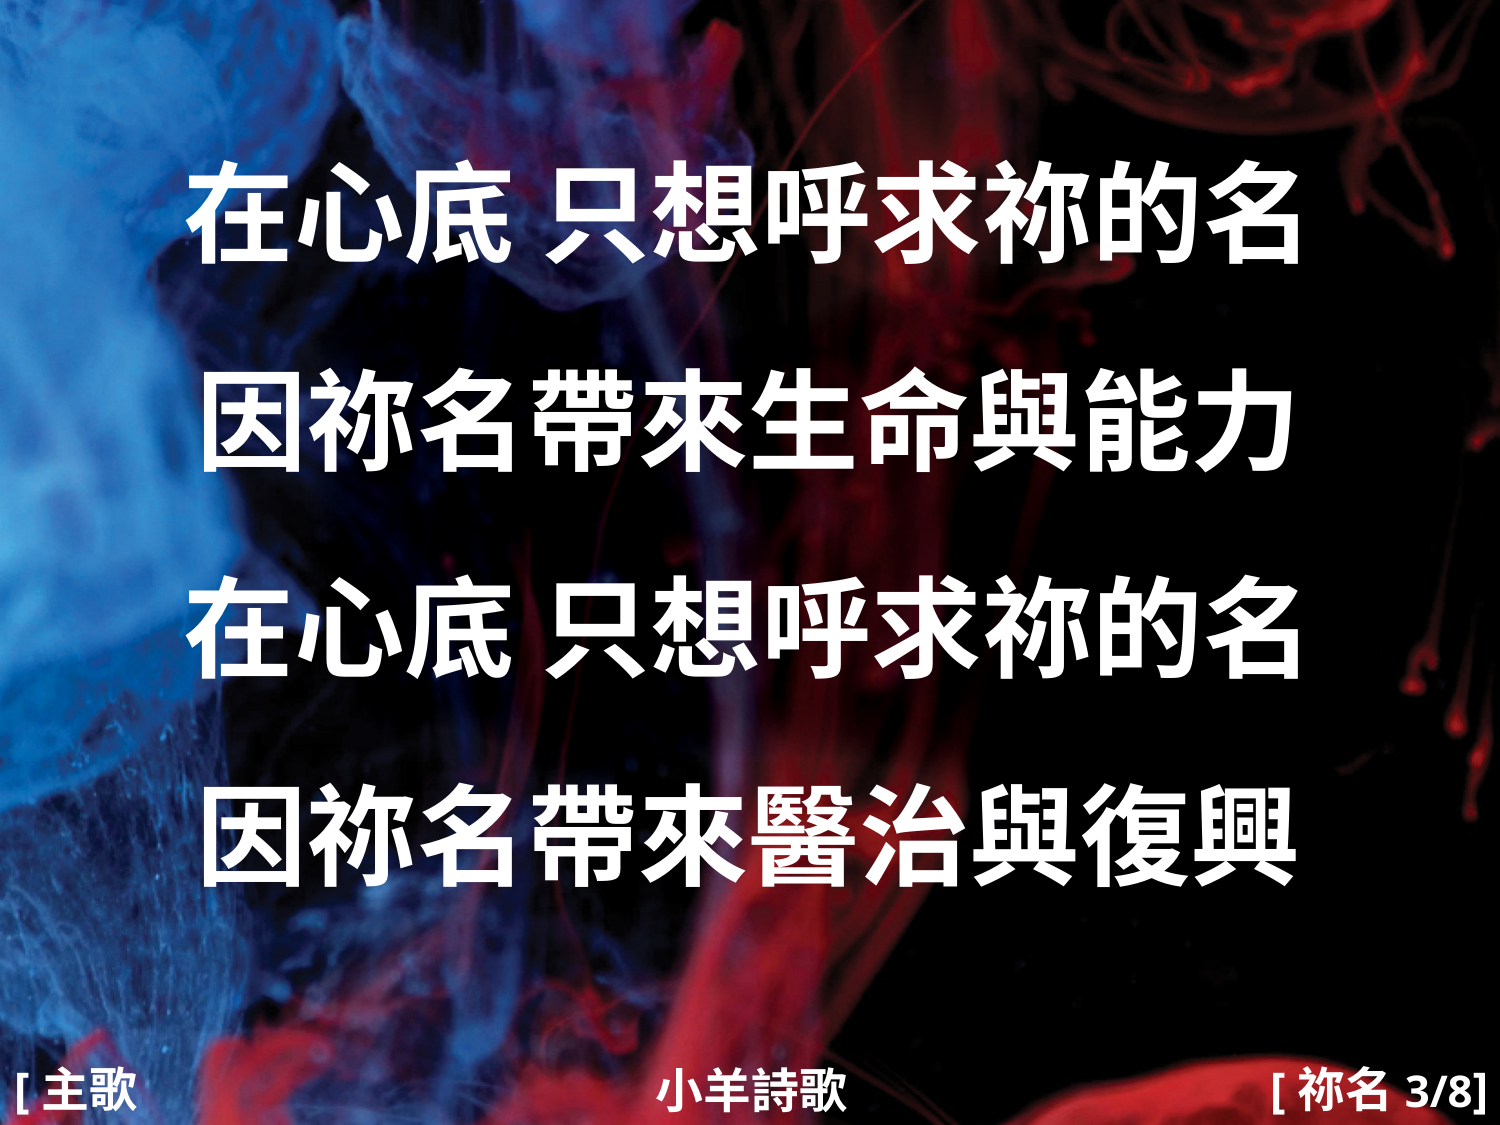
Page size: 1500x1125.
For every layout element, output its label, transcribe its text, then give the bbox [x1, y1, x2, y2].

text_box 在心底 只想呼求祢的名 因祢名帶來生命與能力 在心底 只想呼求祢的名 因祢名帶來醫治與復興 [0, 137, 1499, 931]
subtitle 小羊詩歌 [205, 1053, 1219, 1125]
picture [0, 0, 1500, 1053]
text_box [主歌2] [0, 1051, 205, 1125]
text_box [祢名3/8] [1219, 1052, 1500, 1125]
